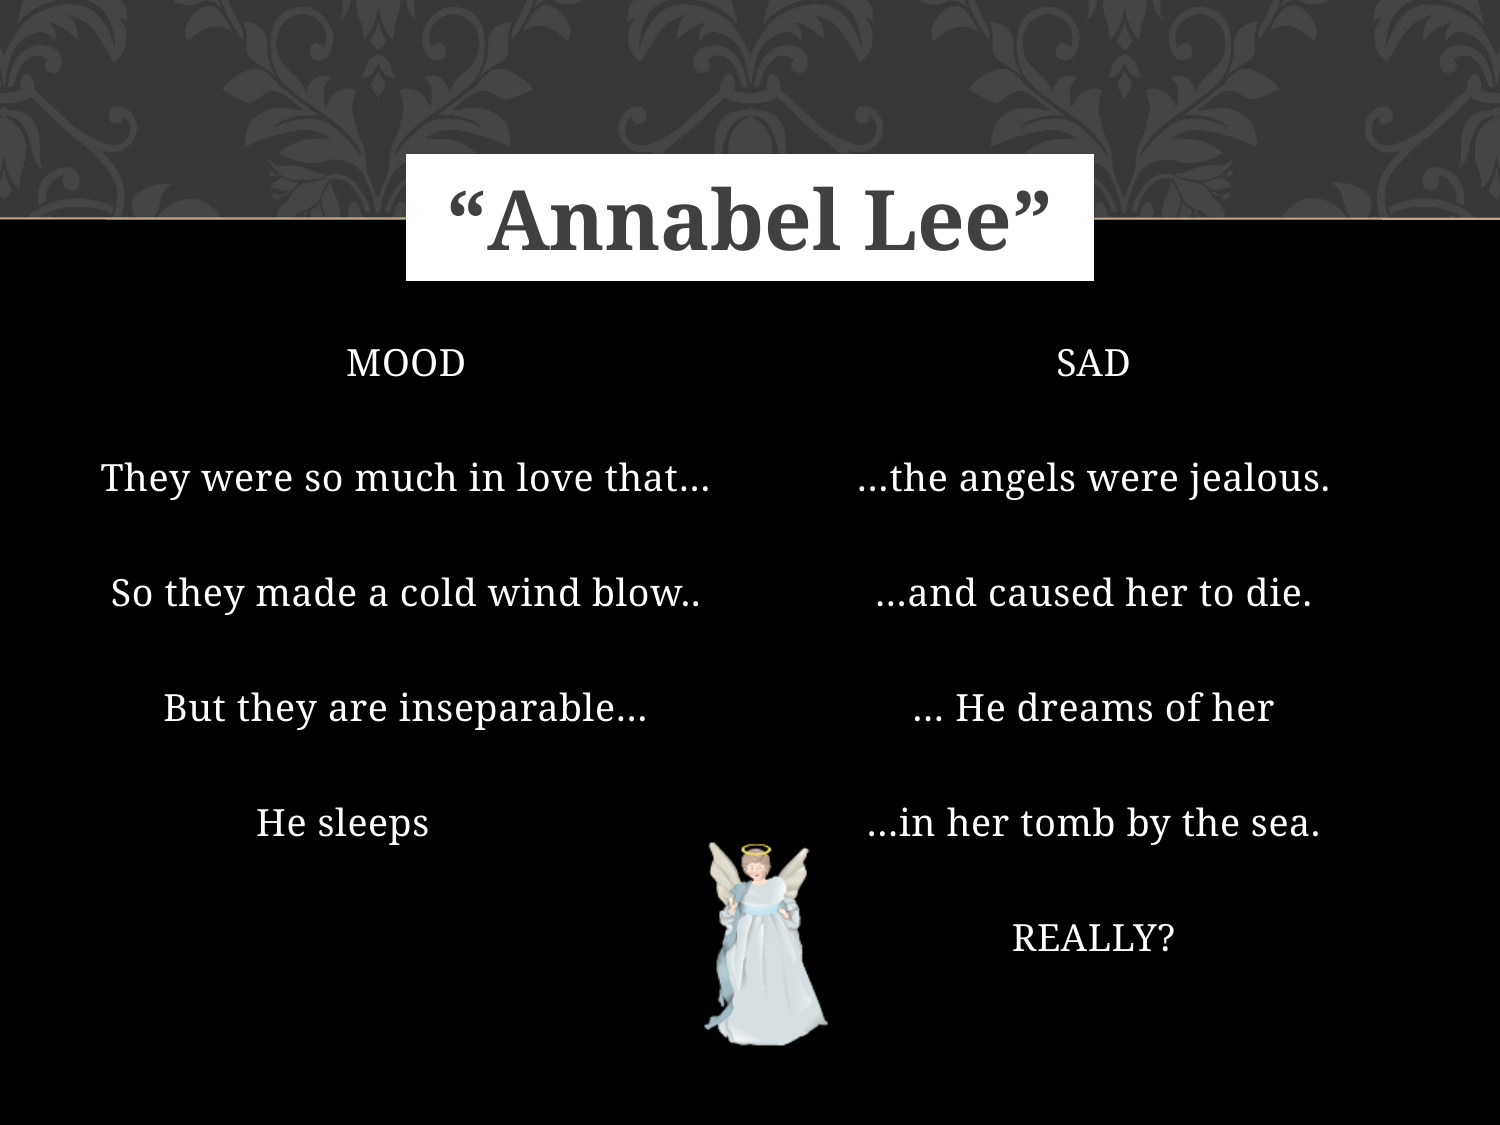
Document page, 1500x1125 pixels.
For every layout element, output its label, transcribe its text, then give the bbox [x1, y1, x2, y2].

list SAD …the angels were jealous. …and caused her to die. … He dreams of her …in her tomb by the sea. REALLY? [762, 331, 1425, 1007]
title “Annabel Lee” [406, 154, 1094, 281]
list MOOD They were so much in love that… So they made a cold wind blow.. But they are inseparable… He sleeps [75, 331, 738, 1007]
picture [662, 837, 876, 1051]
